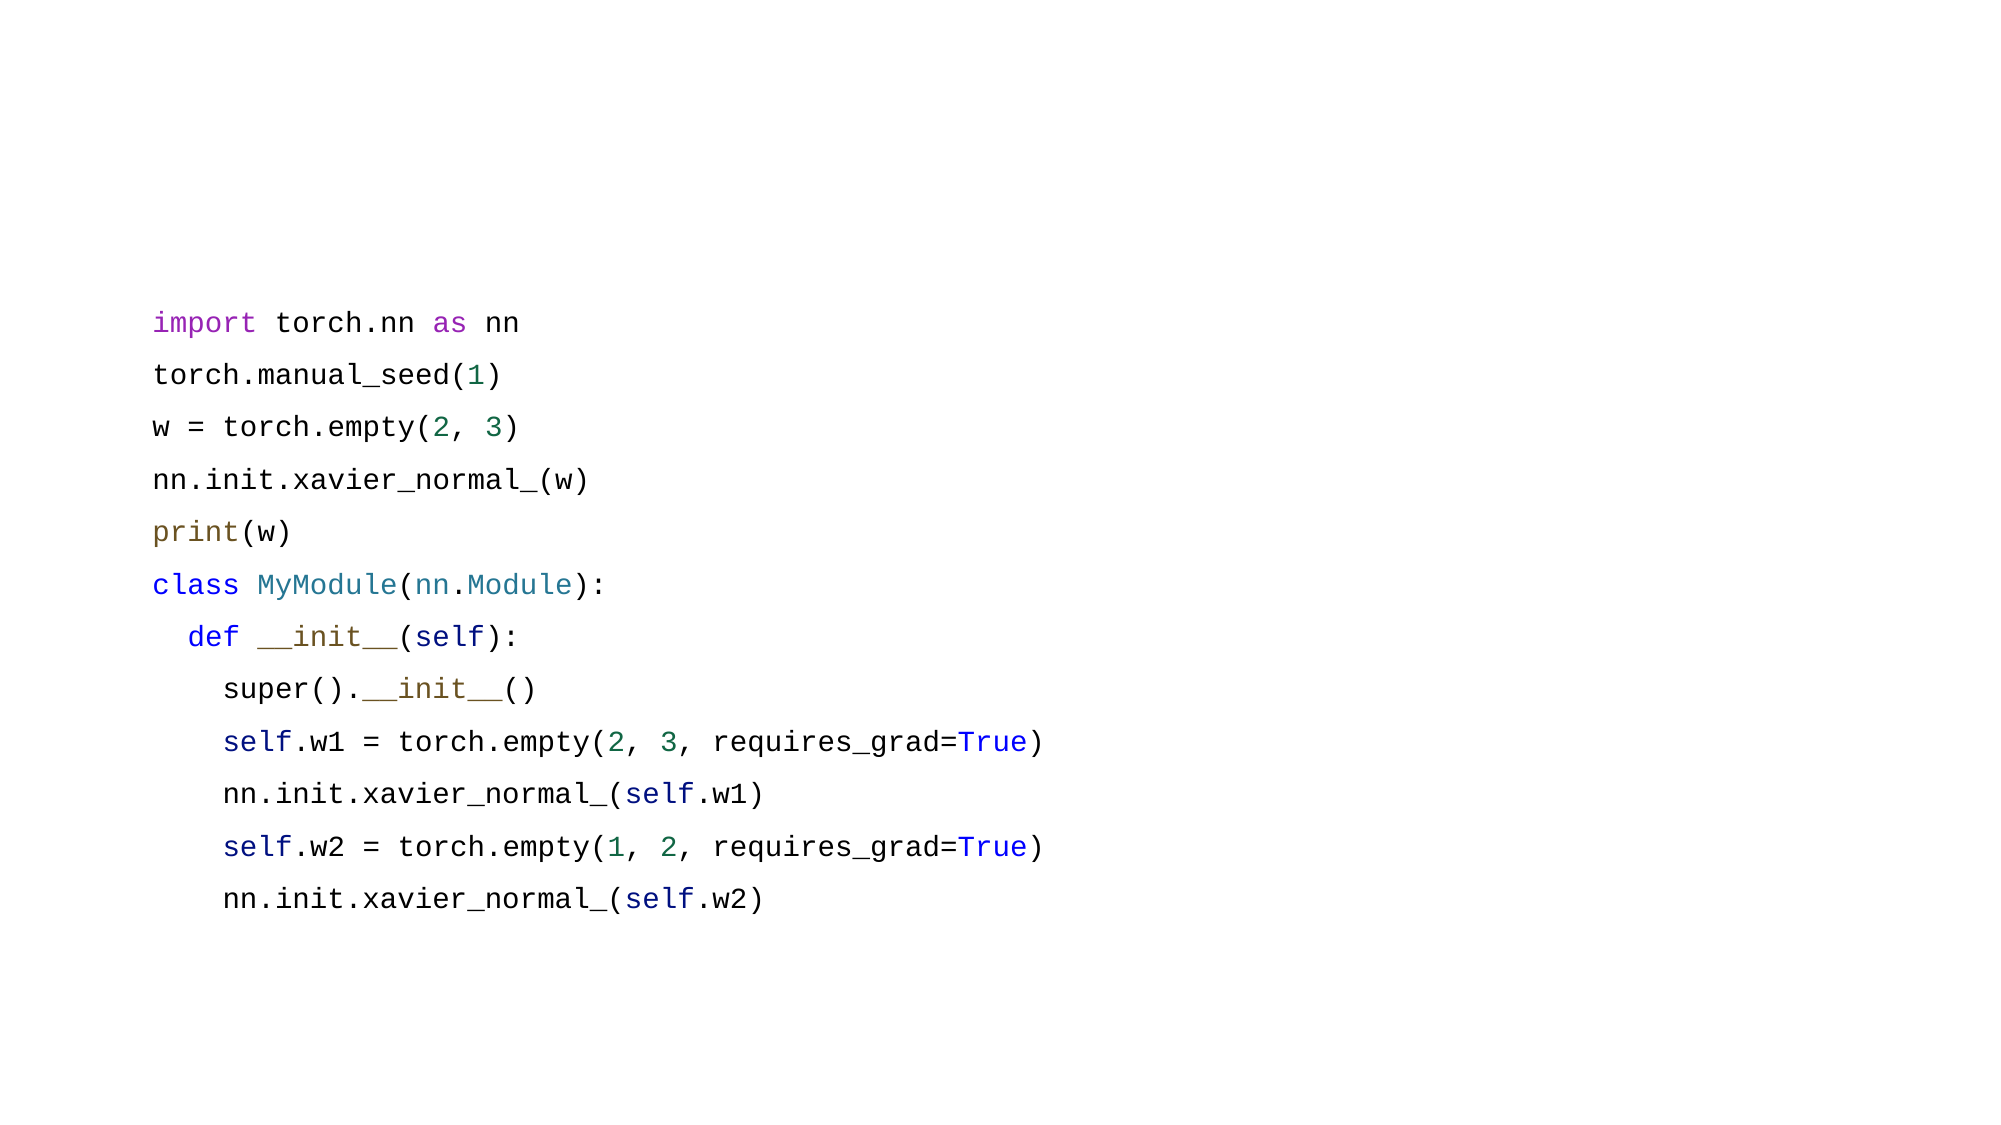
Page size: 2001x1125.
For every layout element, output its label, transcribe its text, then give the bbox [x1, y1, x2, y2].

list import torch.nn as nn torch.manual_seed(1) w = torch.empty(2, 3) nn.init.xavier_normal_(w) print(w) class MyModule(nn.Module): def __init__(self): super().__init__() self.w1 = torch.empty(2, 3, requires_grad=True) nn.init.xavier_normal_(self.w1) self.w2 = torch.empty(1, 2, requires_grad=True) nn.init.xavier_normal_(self.w2) [137, 299, 1863, 1014]
